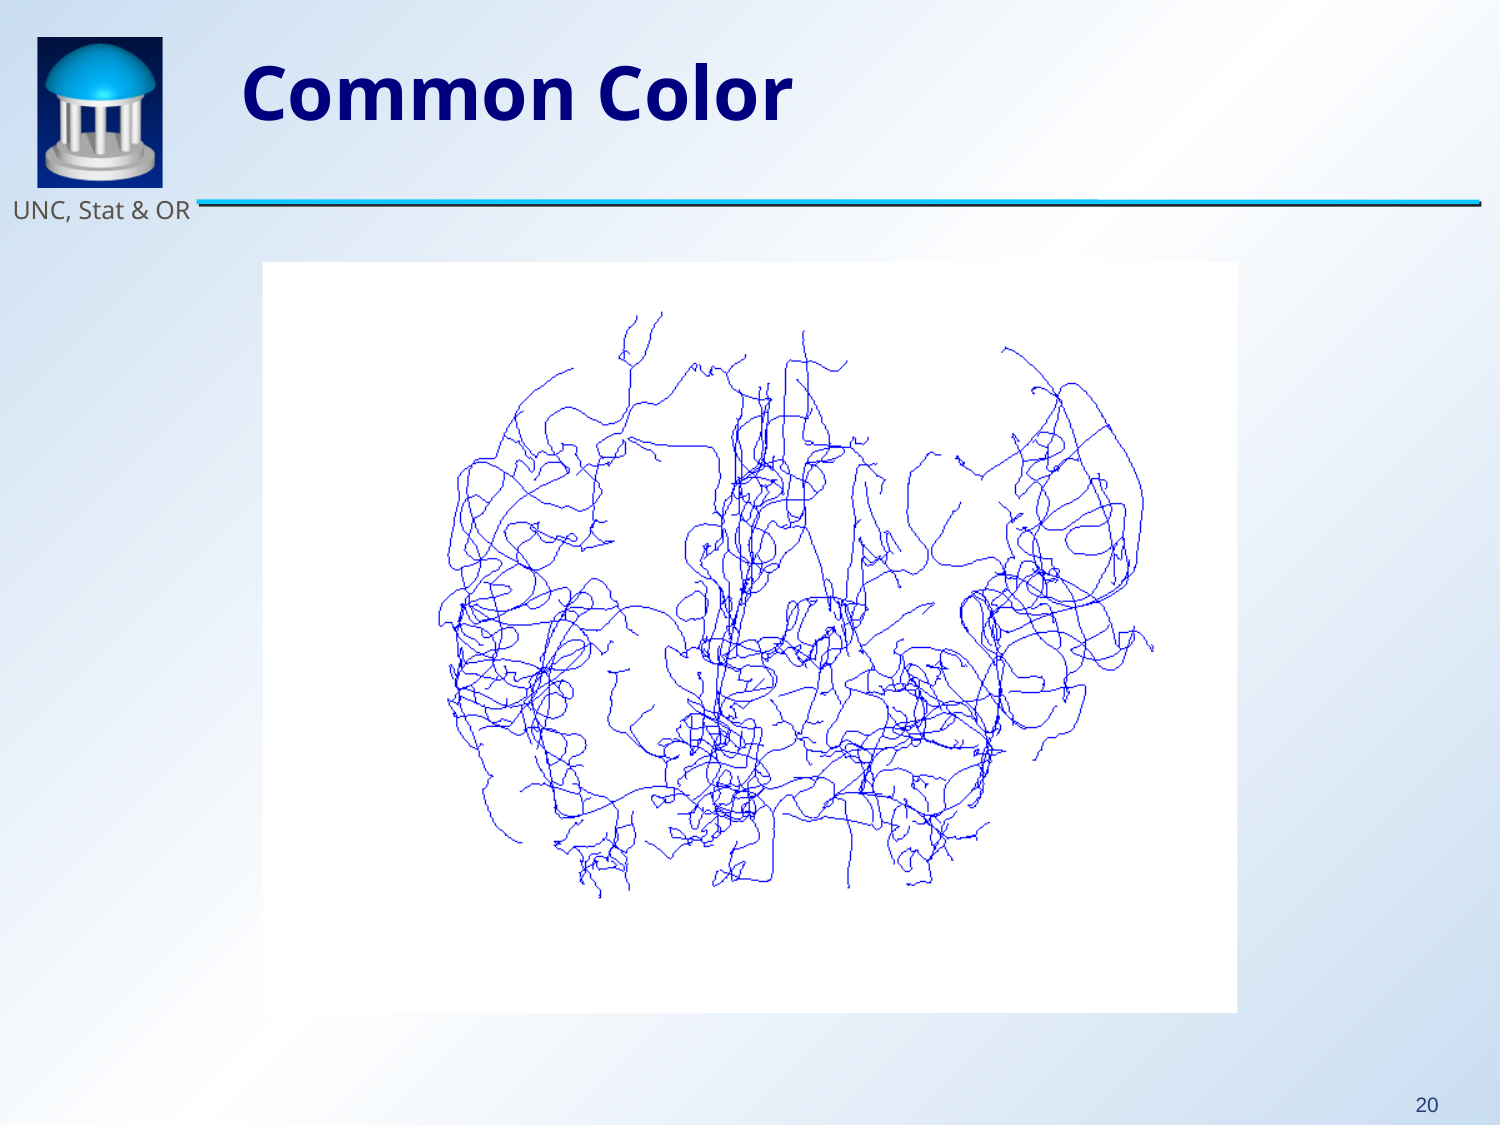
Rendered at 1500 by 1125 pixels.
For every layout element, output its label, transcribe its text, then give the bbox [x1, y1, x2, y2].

title Common Color [224, 24, 1398, 156]
picture [262, 262, 1238, 1013]
